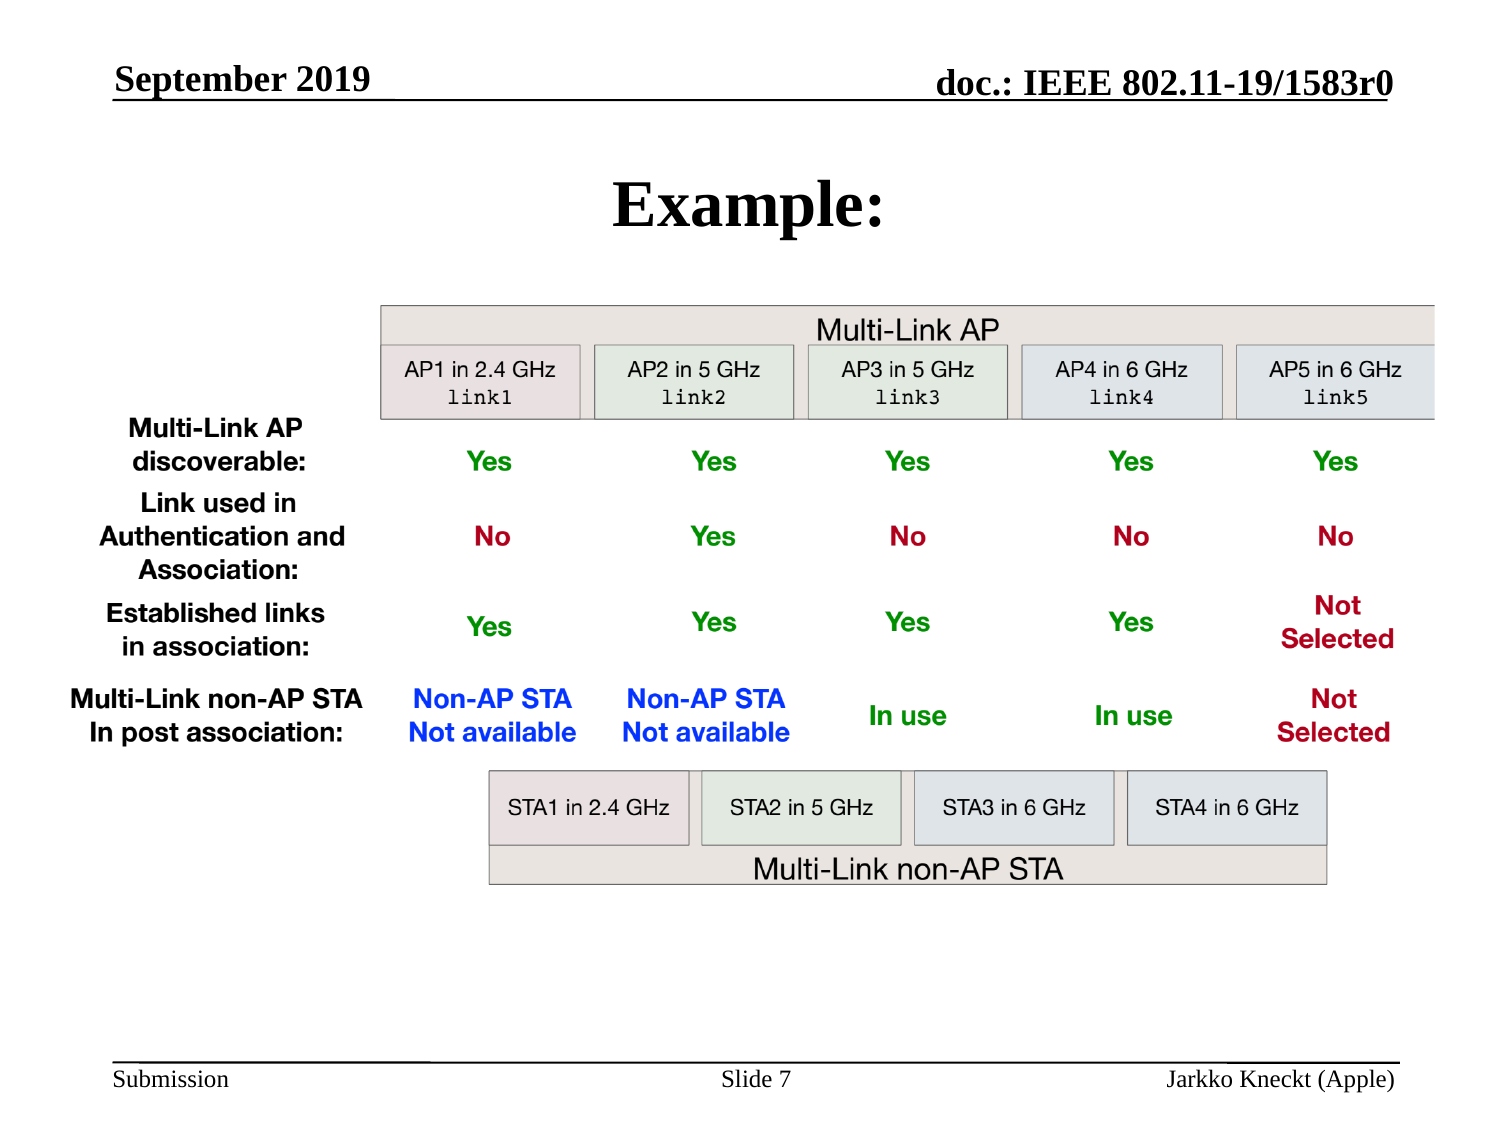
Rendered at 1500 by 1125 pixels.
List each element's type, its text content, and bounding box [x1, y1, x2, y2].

footer Jarkko Kneckt (Apple) [878, 1061, 1402, 1093]
title Example: [112, 112, 1388, 288]
picture [65, 305, 1435, 886]
slide_number Slide 7 [712, 1061, 800, 1123]
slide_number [114, 54, 423, 100]
